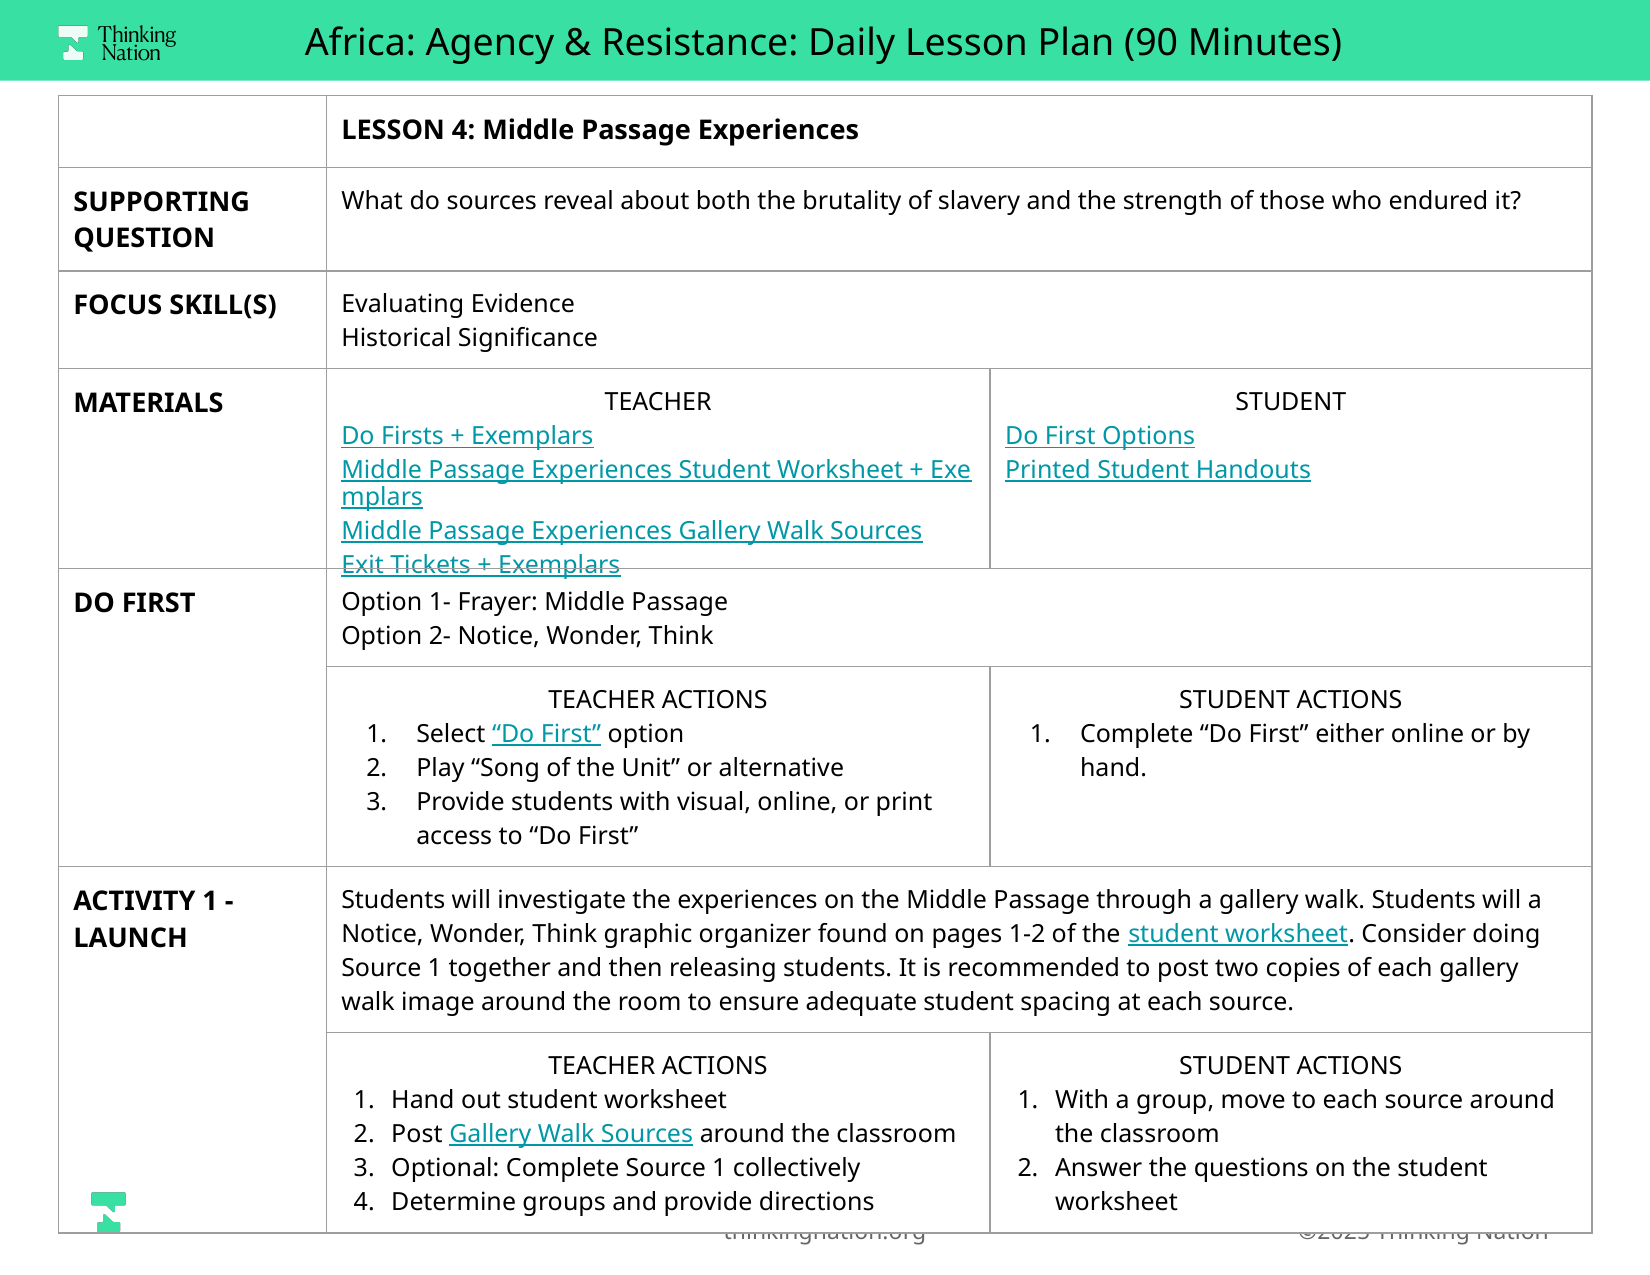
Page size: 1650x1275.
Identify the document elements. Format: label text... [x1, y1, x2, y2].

table_cell TEACHER ACTIONS Hand out student worksheet Post Gallery Walk Sources around the classroom Optional: Complete Source 1 collectively Determine groups and provide directions [327, 1033, 989, 1232]
table_cell MATERIALS [59, 369, 326, 568]
table_cell STUDENT ACTIONS Complete “Do First” either online or by hand. [991, 667, 1591, 866]
table_cell ACTIVITY 1 - LAUNCH [59, 867, 326, 1232]
text_box ©2025 Thinking Nation [1174, 1234, 1566, 1240]
table_header LESSON 4: Middle Passage Experiences [327, 96, 1591, 167]
picture [80, 1184, 136, 1240]
table_cell What do sources reveal about both the brutality of slavery and the strength of those who endured it? [327, 168, 1591, 270]
table_cell Students will investigate the experiences on the Middle Passage through a gallery walk. Students will a Notice, Wonder, Think graphic organizer found on pages 1-2 of the student worksheet. Consider doing Source 1 together and then releasing students. It is recommended to post two copies of each gallery walk image around the room to ensure adequate student spacing at each source. [327, 867, 1591, 1032]
picture [45, 14, 180, 85]
table_cell FOCUS SKILL(S) [59, 272, 326, 368]
table_cell DO FIRST [59, 569, 326, 866]
text_box Africa: Agency & Resistance: Daily Lesson Plan (90 Minutes) [0, 0, 1650, 81]
table_cell TEACHER Do Firsts + Exemplars Middle Passage Experiences Student Worksheet + Exemplars Middle Passage Experiences Gallery Walk Sources Exit Tickets + Exemplars [327, 369, 989, 568]
table_cell STUDENT ACTIONS With a group, move to each source around the classroom Answer the questions on the student worksheet [991, 1033, 1591, 1232]
table_cell Evaluating Evidence Historical Significance [327, 272, 1591, 368]
table_cell Option 1- Frayer: Middle Passage Option 2- Notice, Wonder, Think [327, 569, 1591, 666]
table_cell SUPPORTING QUESTION [59, 168, 326, 270]
text_box thinkingnation.org [629, 1234, 1021, 1240]
table_header [59, 96, 326, 167]
table_cell STUDENT Do First Options Printed Student Handouts [991, 369, 1591, 568]
table_cell TEACHER ACTIONS Select “Do First” option Play “Song of the Unit” or alternative Provide students with visual, online, or print access to “Do First” [327, 667, 989, 866]
